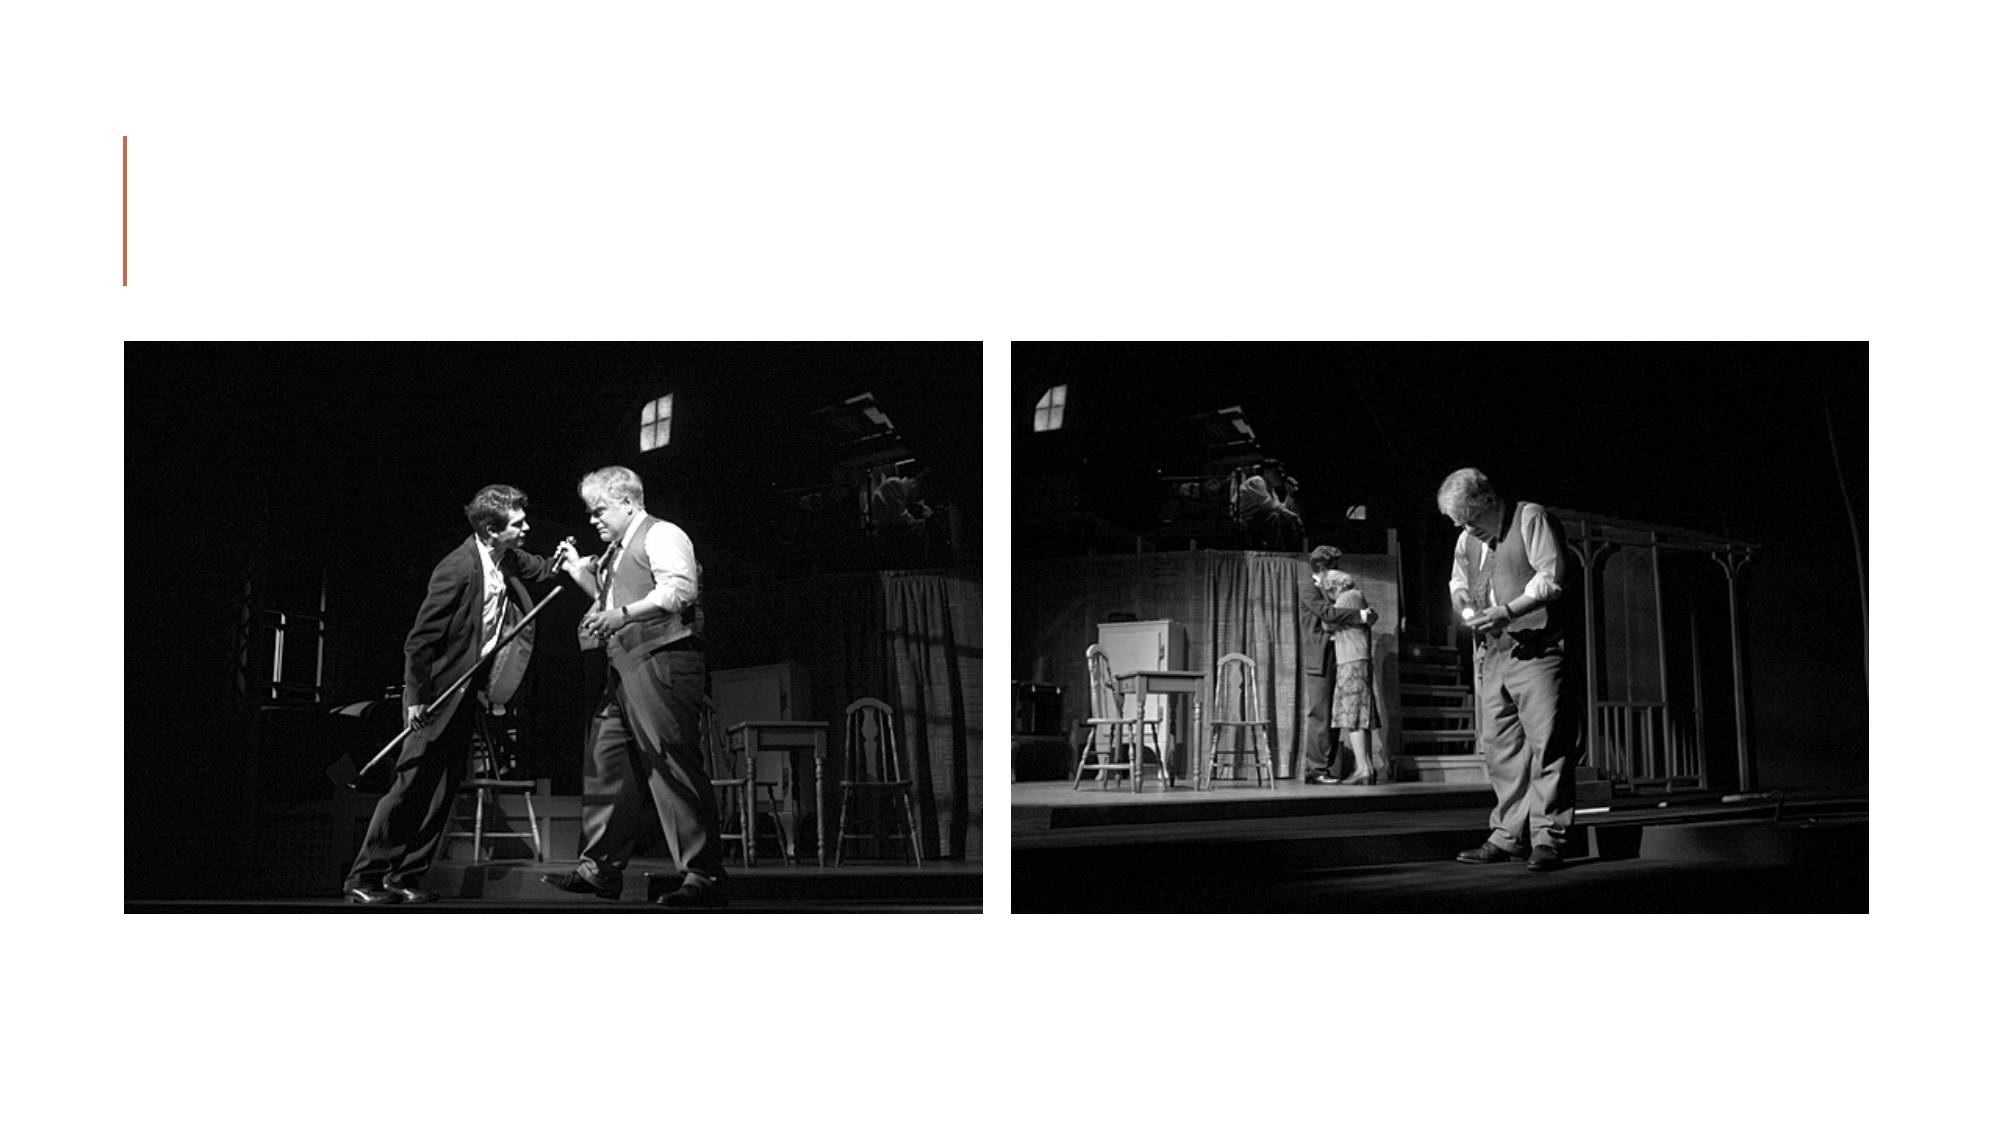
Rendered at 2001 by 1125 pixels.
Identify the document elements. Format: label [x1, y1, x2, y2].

list [123, 341, 983, 915]
picture [1010, 341, 1870, 915]
